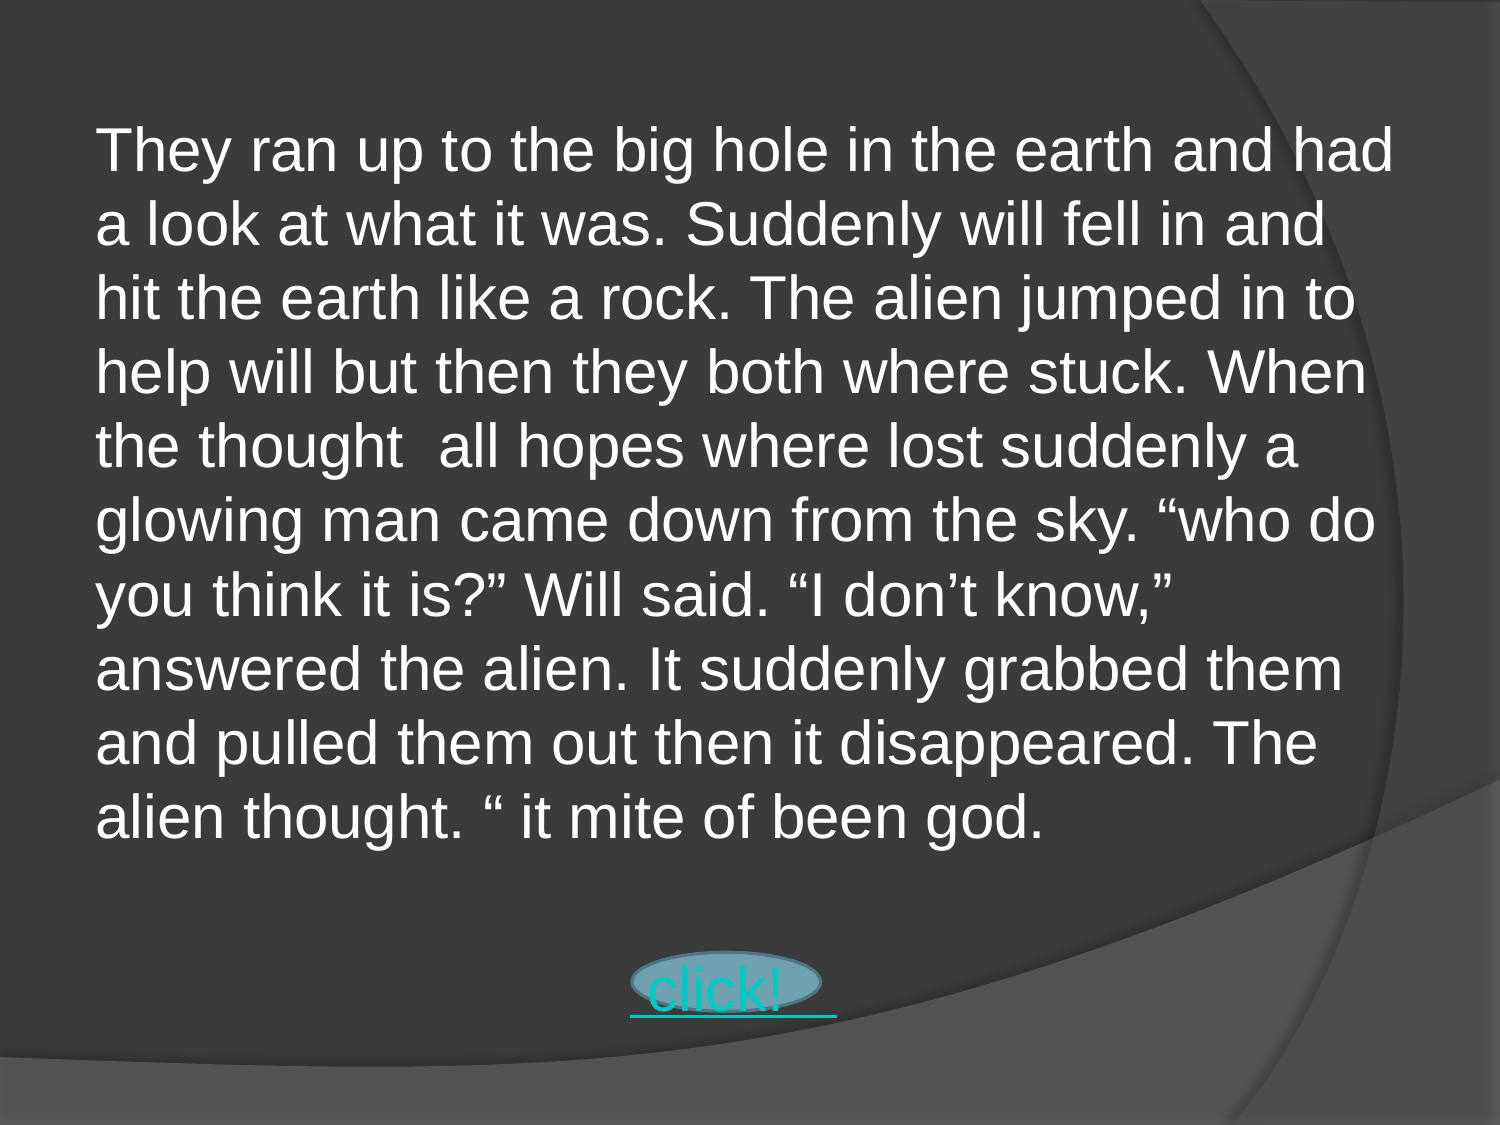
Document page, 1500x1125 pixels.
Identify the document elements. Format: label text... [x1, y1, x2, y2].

list They ran up to the big hole in the earth and had a look at what it was. Suddenly will fell in and hit the earth like a rock. The alien jumped in to help will but then they both where stuck. When the thought all hopes where lost suddenly a glowing man came down from the sky. “who do you think it is?” Will said. “I don’t know,” answered the alien. It suddenly grabbed them and pulled them out then it disappeared. The alien thought. “ it mite of been god. click! [75, 101, 1412, 1047]
